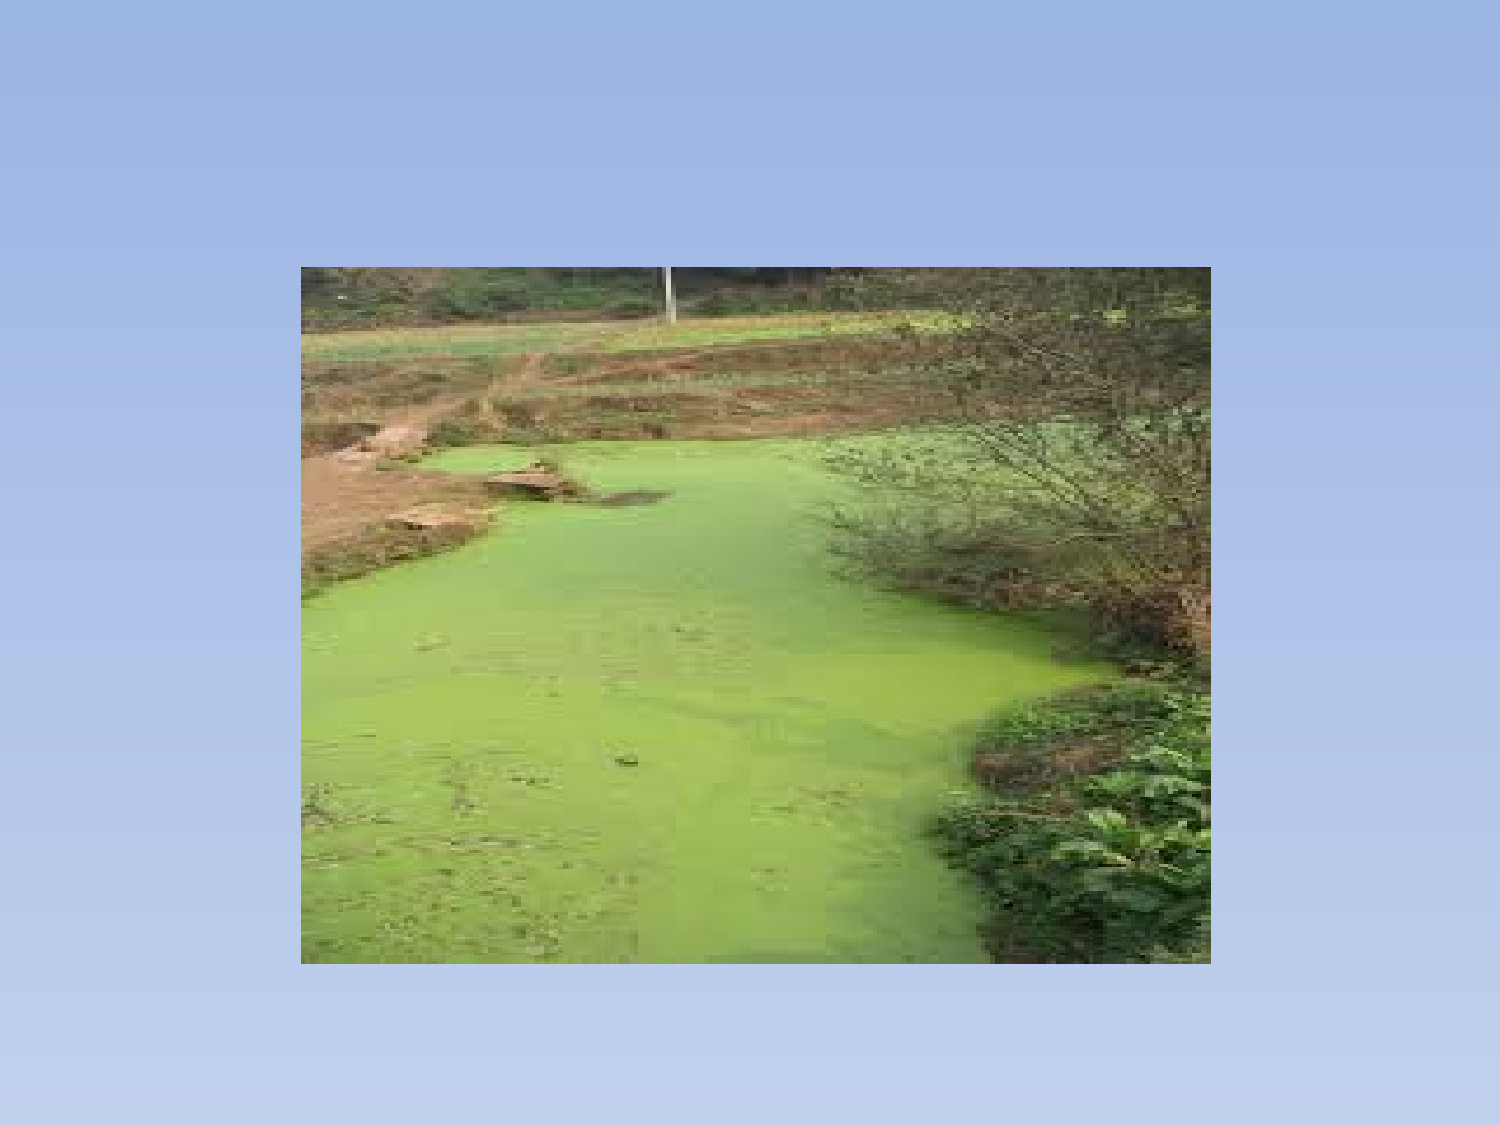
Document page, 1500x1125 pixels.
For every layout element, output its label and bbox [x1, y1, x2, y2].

list [300, 266, 1211, 965]
